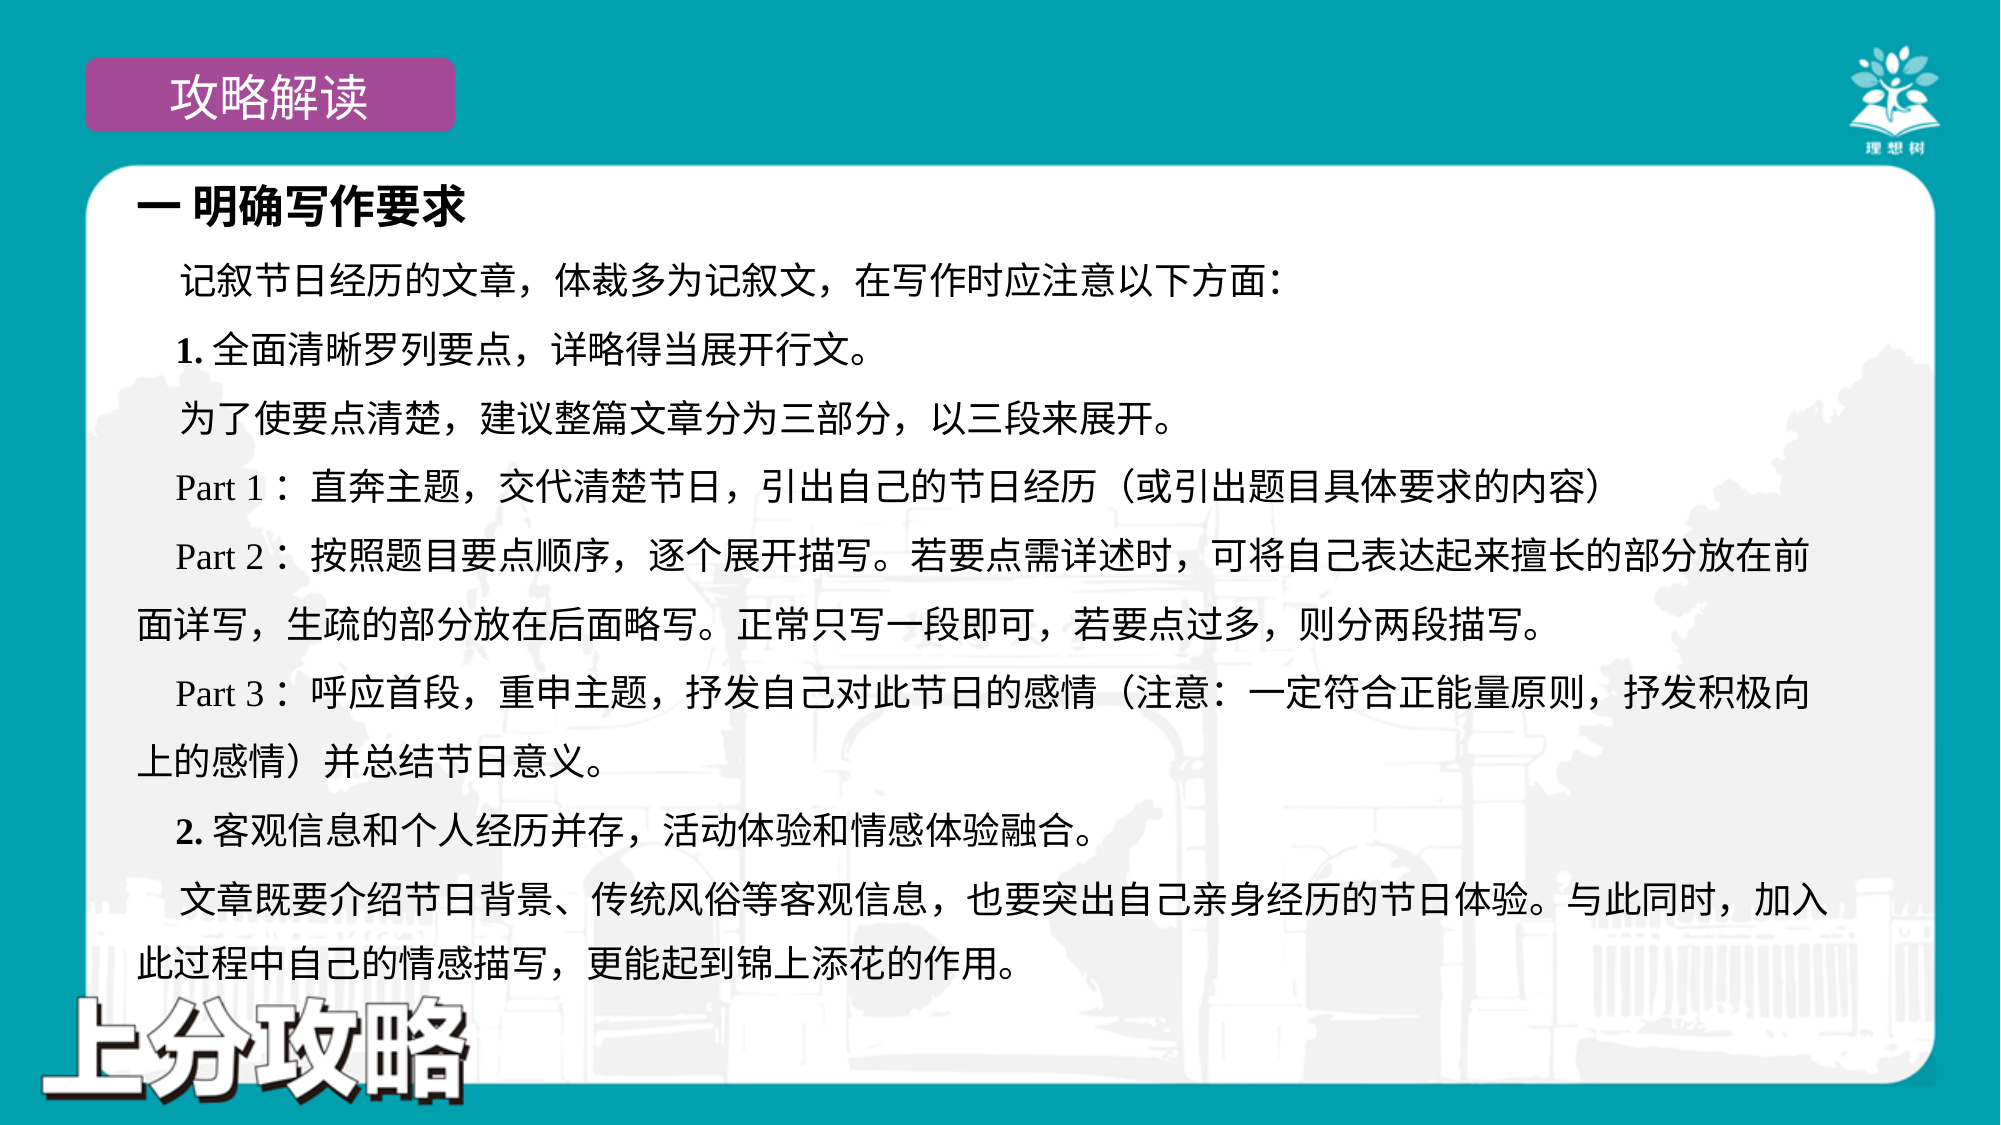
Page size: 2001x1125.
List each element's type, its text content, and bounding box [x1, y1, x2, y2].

text_box 记叙节日经历的文章，体裁多为记叙文，在写作时应注意以下方面： 1.全面清晰罗列要点，详略得当展开行文。 为了使要点清楚，建议整篇文章分为三部分，以三段来展开。 Part 1：直奔主题，交代清楚节日，引出自己的节日经历（或引出题目具体要求的内容） Part 2：按照题目要点顺序，逐个展开描写。若要点需详述时，可将自己表达起来擅长的部分放在前 面详写，生疏的部分放在后面略写。正常只写一段即可，若要点过多，则分两段描写。 Part 3：呼应首段，重申主题，抒发自己对此节日的感情（注意：一定符合正能量原则，抒发积极向 上的感情）并总结节日意义。 2.客观信息和个人经历并存，活动体验和情感体验融合。 文章既要介绍节日背景、传统风俗等客观信息，也要突出自己亲身经历的节日体验。与此同时，加入 此过程中自己的情感描写，更能起到锦上添花的作用。 [136, 233, 1865, 979]
text_box 一 明确写作要求 [136, 176, 1865, 232]
picture [0, 0, 2000, 1125]
